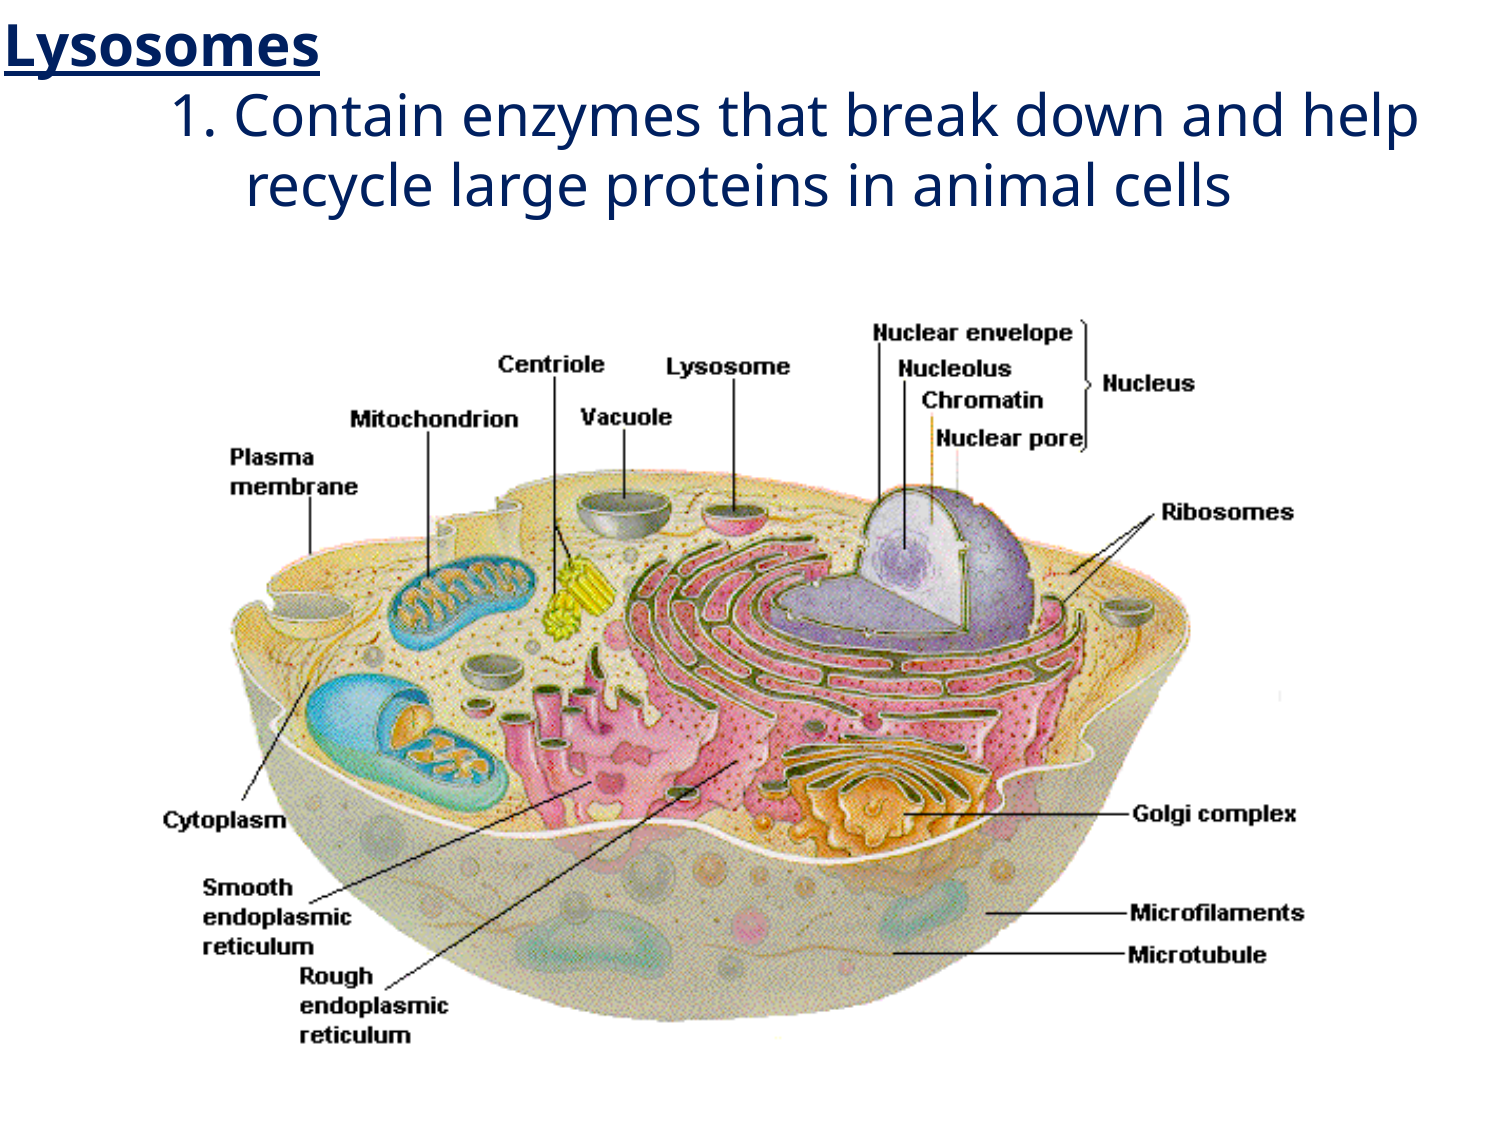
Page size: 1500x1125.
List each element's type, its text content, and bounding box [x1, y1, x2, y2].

text_box Lysosomes 1. Contain enzymes that break down and help recycle large proteins in animal cells [0, 1, 1451, 226]
picture [162, 299, 1332, 1051]
